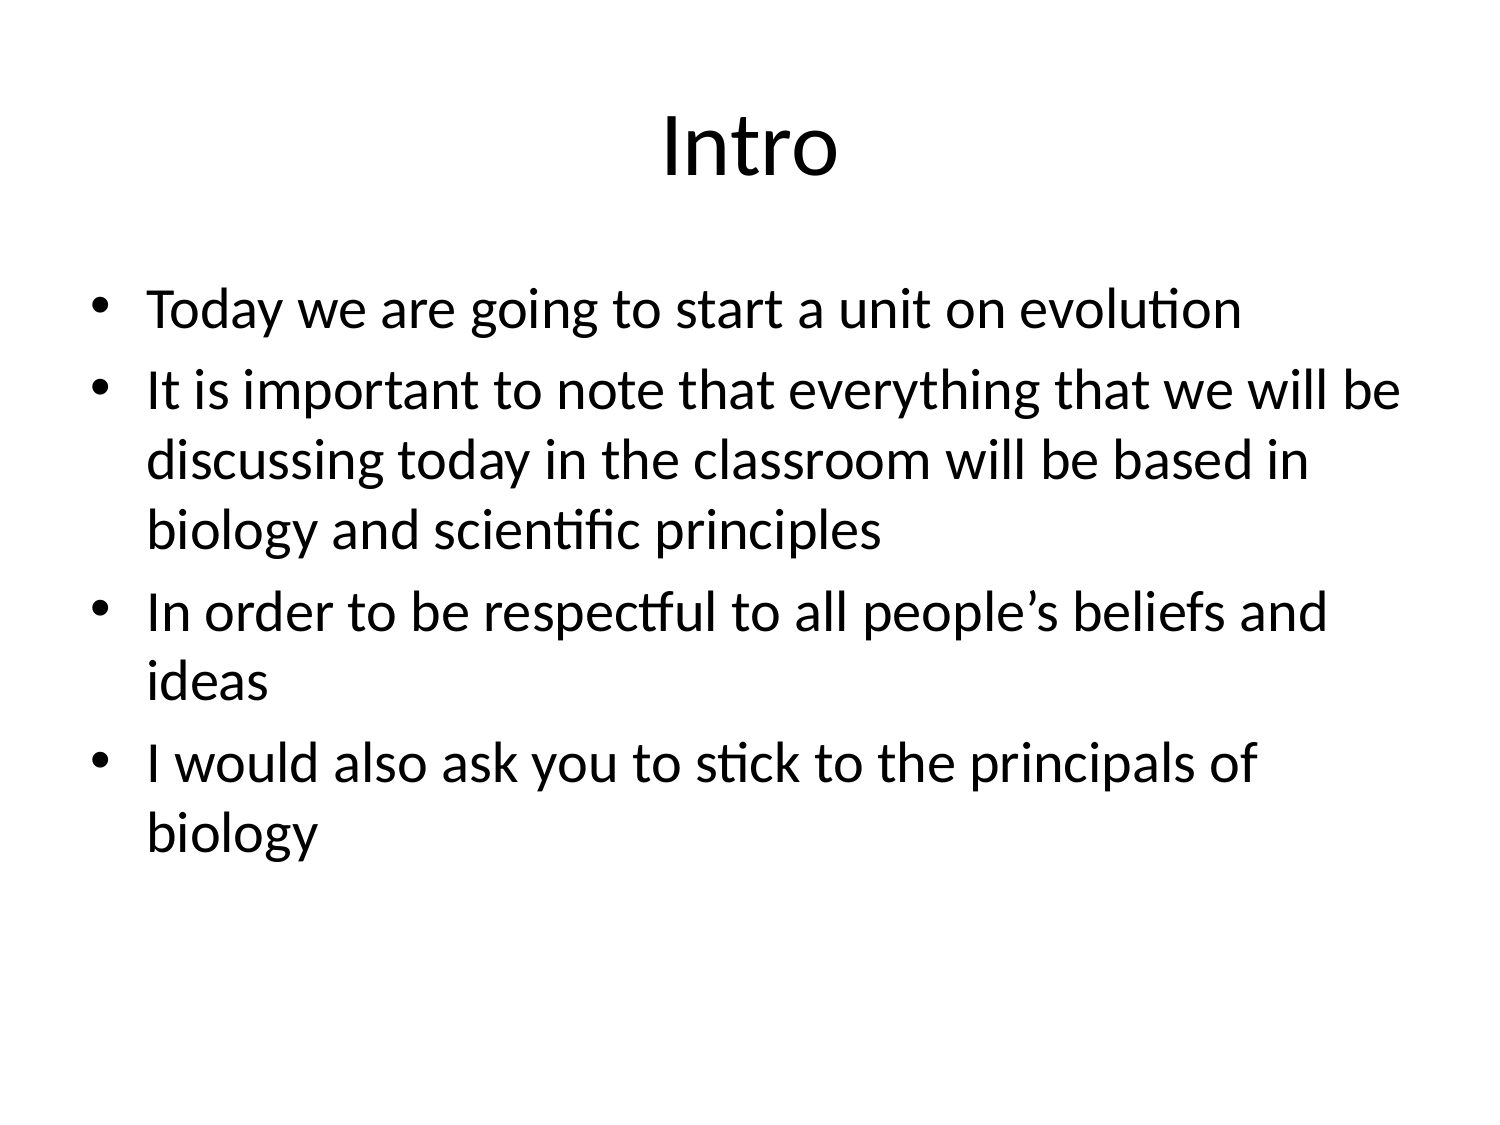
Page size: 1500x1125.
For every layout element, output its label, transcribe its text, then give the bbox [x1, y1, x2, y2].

list Today we are going to start a unit on evolution It is important to note that everything that we will be discussing today in the classroom will be based in biology and scientific principles In order to be respectful to all people’s beliefs and ideas I would also ask you to stick to the principals of biology [75, 262, 1438, 1063]
title Intro [75, 45, 1425, 233]
